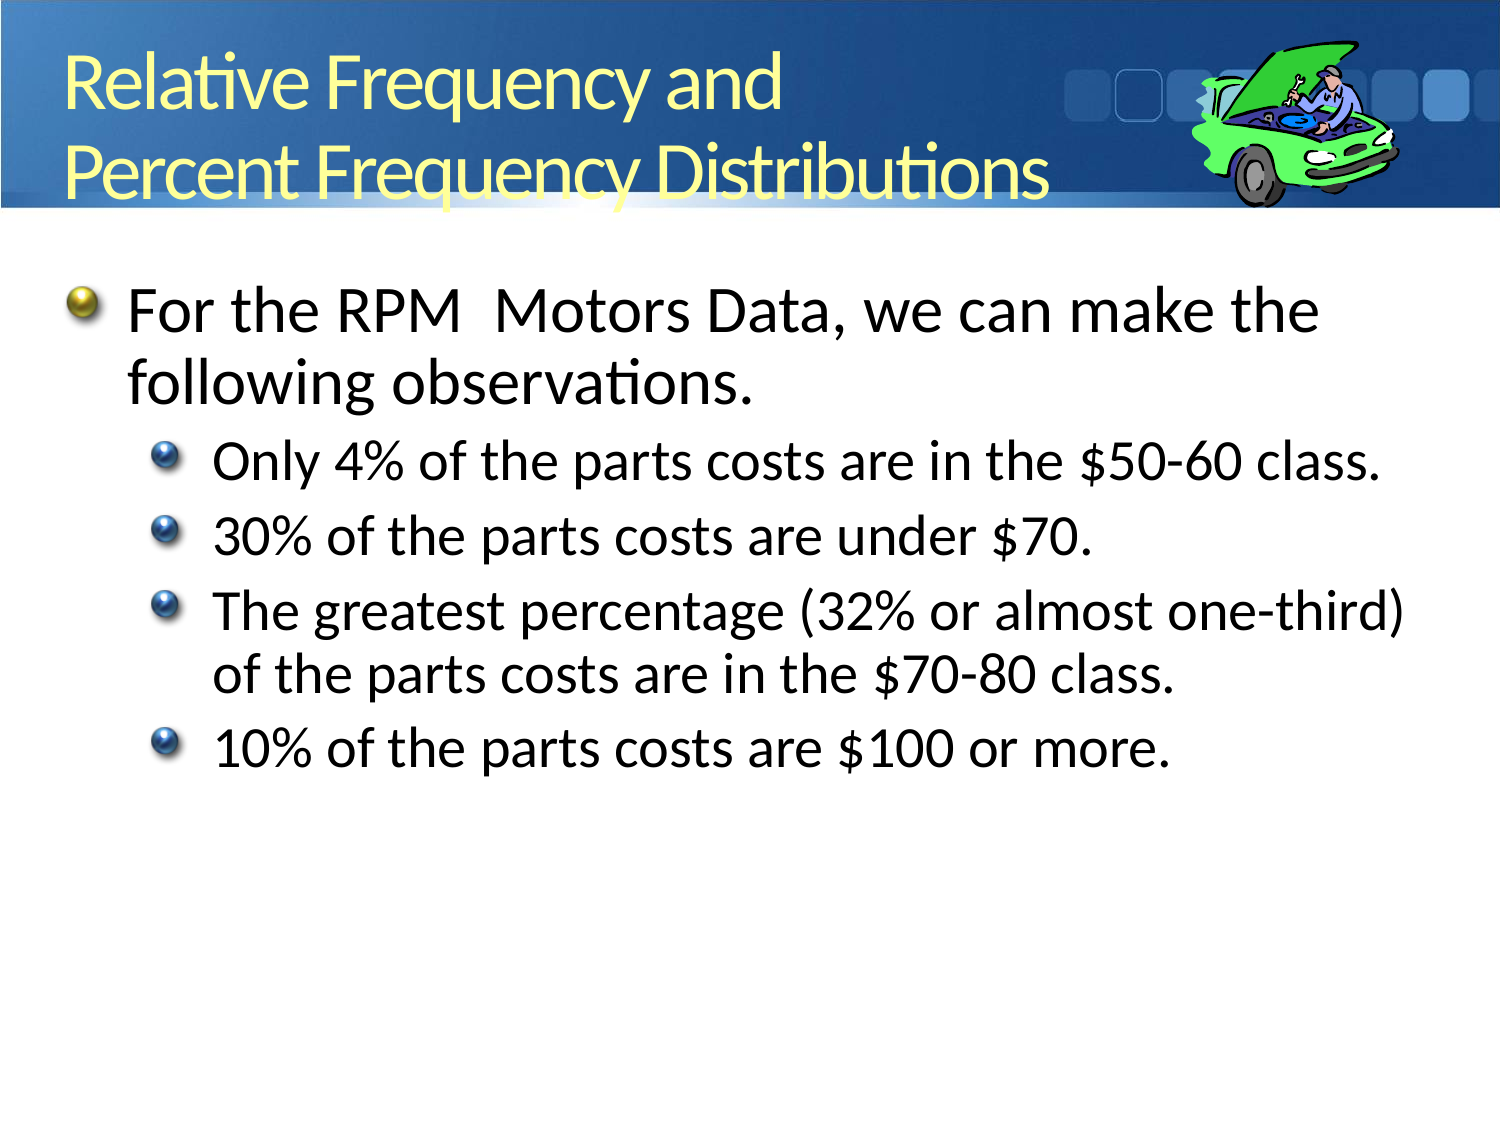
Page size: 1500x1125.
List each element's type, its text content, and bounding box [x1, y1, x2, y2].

title Relative Frequency and Percent Frequency Distributions [62, 37, 1438, 275]
list For the RPM Motors Data, we can make the following observations. Only 4% of the parts costs are in the $50-60 class. 30% of the parts costs are under $70. The greatest percentage (32% or almost one-third) of the parts costs are in the $70-80 class. 10% of the parts costs are $100 or more. [62, 275, 1438, 1029]
picture [0, 0, 1500, 1125]
